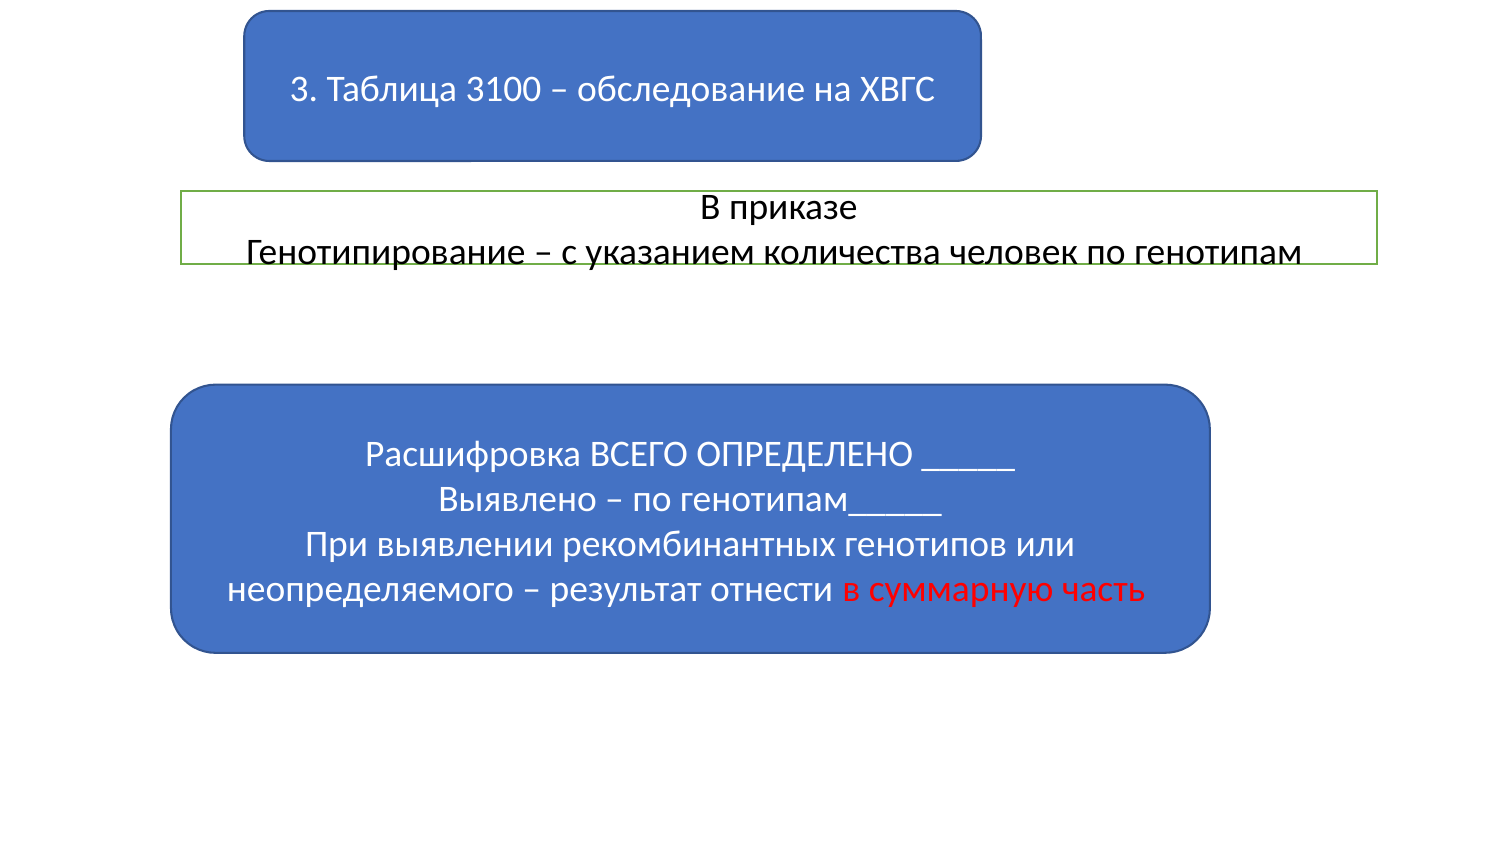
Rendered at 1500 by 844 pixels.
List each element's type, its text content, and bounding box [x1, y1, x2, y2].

text_box 3. Таблица 3100 – обследование на ХВГС [243, 9, 983, 163]
text_box В приказе Генотипирование – с указанием количества человек по генотипам [180, 190, 1378, 265]
text_box Расшифровка ВСЕГО ОПРЕДЕЛЕНО _____ Выявлено – по генотипам_____ При выявлении рекомбинантных генотипов или неопределяемого – результат отнести в суммарную часть [169, 383, 1211, 654]
